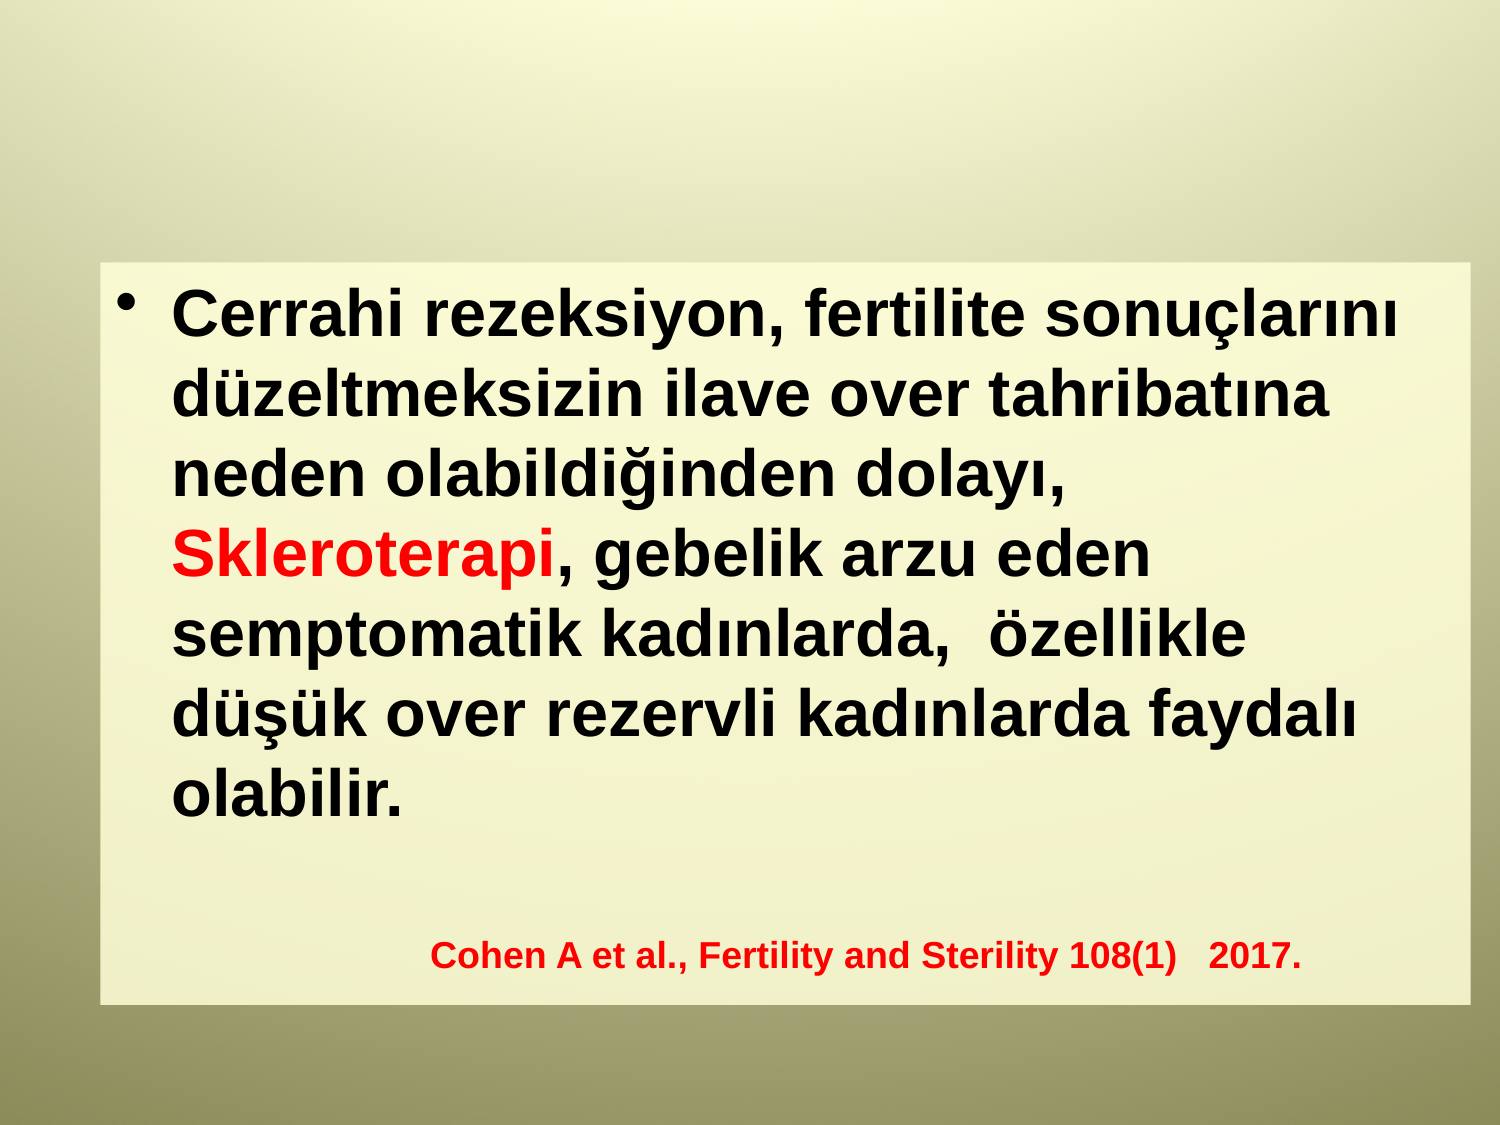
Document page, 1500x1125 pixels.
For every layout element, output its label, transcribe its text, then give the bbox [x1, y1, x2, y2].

picture [0, 0, 1500, 1125]
list Cerrahi rezeksiyon, fertilite sonuçlarını düzeltmeksizin ilave over tahribatına neden olabildiğinden dolayı, Skleroterapi, gebelik arzu eden semptomatik kadınlarda, özellikle düşük over rezervli kadınlarda faydalı olabilir. Cohen A et al., Fertility and Sterility 108(1) 2017. [100, 262, 1471, 1005]
